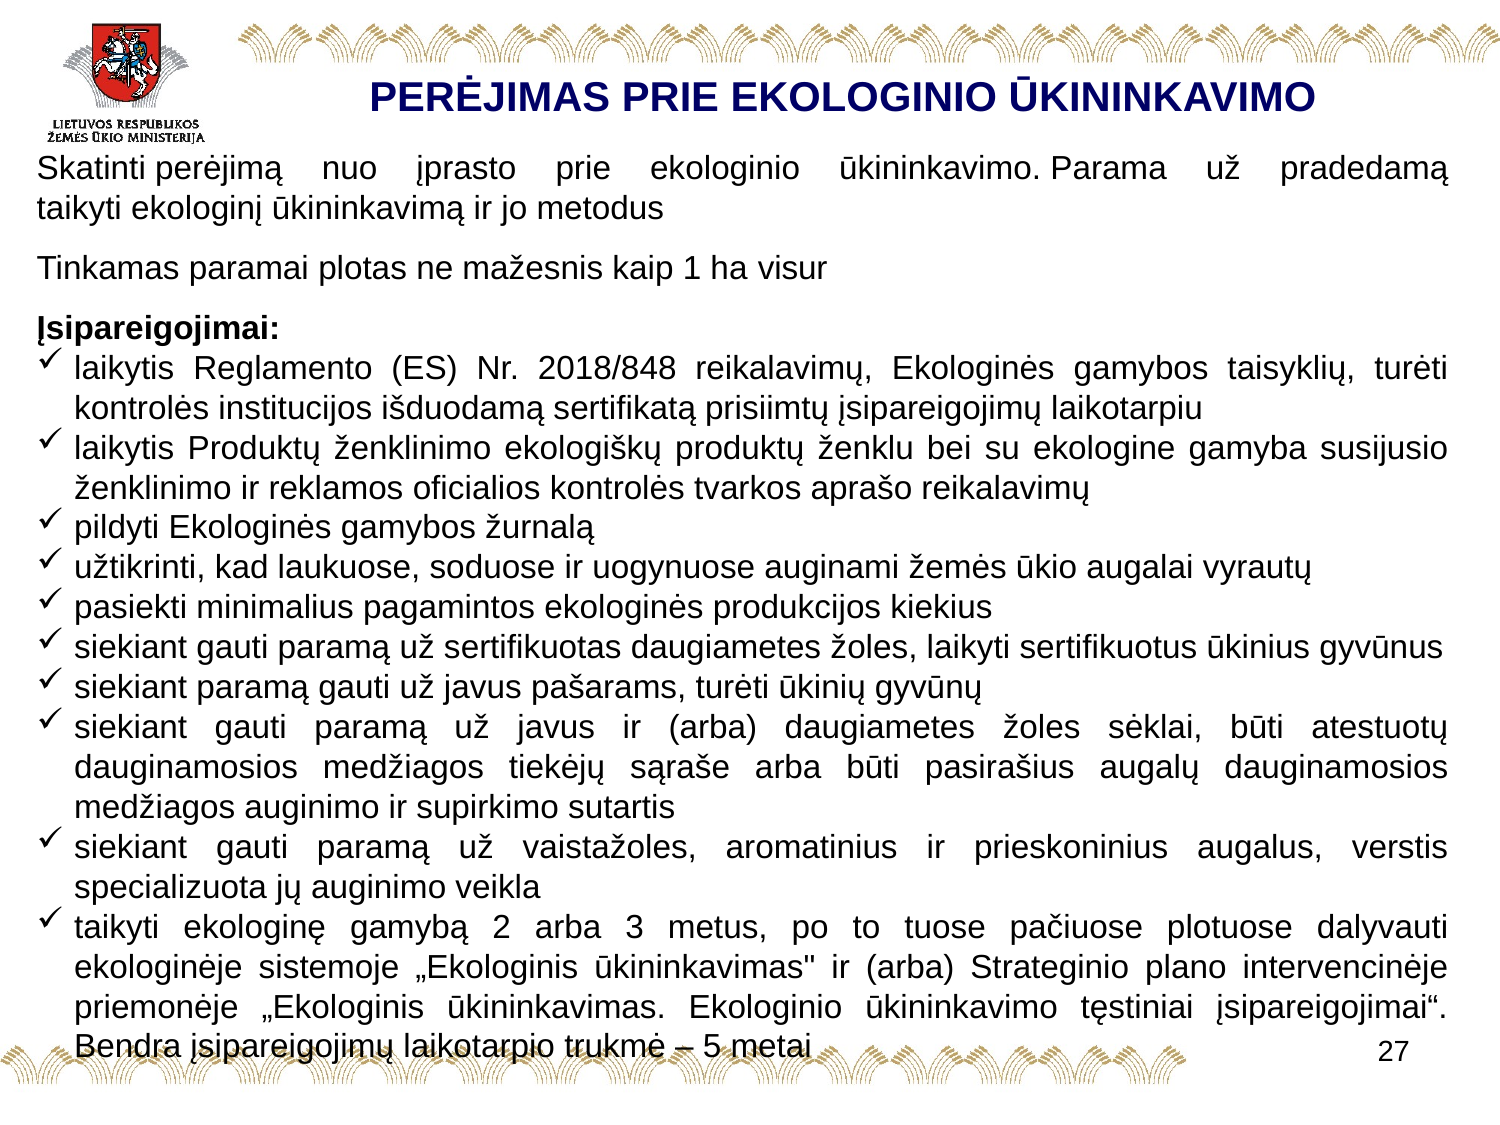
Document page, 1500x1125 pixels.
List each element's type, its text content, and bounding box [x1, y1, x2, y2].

text_box PERĖJIMAS PRIE EKOLOGINIO ŪKININKAVIMO [186, 62, 1500, 128]
picture [0, 0, 1500, 1125]
slide_number 27 [1074, 1024, 1426, 1103]
text_box Skatinti perėjimą nuo įprasto prie ekologinio ūkininkavimo. Parama už pradedamą taikyti ekologinį ūkininkavimą ir jo metodus Tinkamas paramai plotas ne mažesnis kaip 1 ha visur Įsipareigojimai: laikytis Reglamento (ES) Nr. 2018/848 reikalavimų, Ekologinės gamybos taisyklių, turėti kontrolės institucijos išduodamą sertifikatą prisiimtų įsipareigojimų laikotarpiu laikytis Produktų ženklinimo ekologiškų produktų ženklu bei su ekologine gamyba susijusio ženklinimo ir reklamos oficialios kontrolės tvarkos aprašo reikalavimų pildyti Ekologinės gamybos žurnalą užtikrinti, kad laukuose, soduose ir uogynuose auginami žemės ūkio augalai vyrautų pasiekti minimalius pagamintos ekologinės produkcijos kiekius siekiant gauti paramą už sertifikuotas daugiametes žoles, laikyti sertifikuotus ūkinius gyvūnus siekiant paramą gauti už javus pašarams, turėti ūkinių gyvūnų siekiant gauti paramą už javus ir (arba) daugiametes žoles sėklai, būti atestuotų dauginamosios medžiagos tiekėjų sąraše arba būti pasirašius augalų dauginamosios medžiagos auginimo ir supirkimo sutartis siekiant gauti paramą už vaistažoles, aromatinius ir prieskoninius augalus, verstis specializuota jų auginimo veikla taikyti ekologinę gamybą 2 arba 3 metus, po to tuose pačiuose plotuose dalyvauti ekologinėje sistemoje „Ekologinis ūkininkavimas" ir (arba) Strateginio plano intervencinėje priemonėje „Ekologinis ūkininkavimas. Ekologinio ūkininkavimo tęstiniai įsipareigojimai“. Bendra įsipareigojimų laikotarpio trukmė – 5 metai [21, 138, 1466, 1073]
